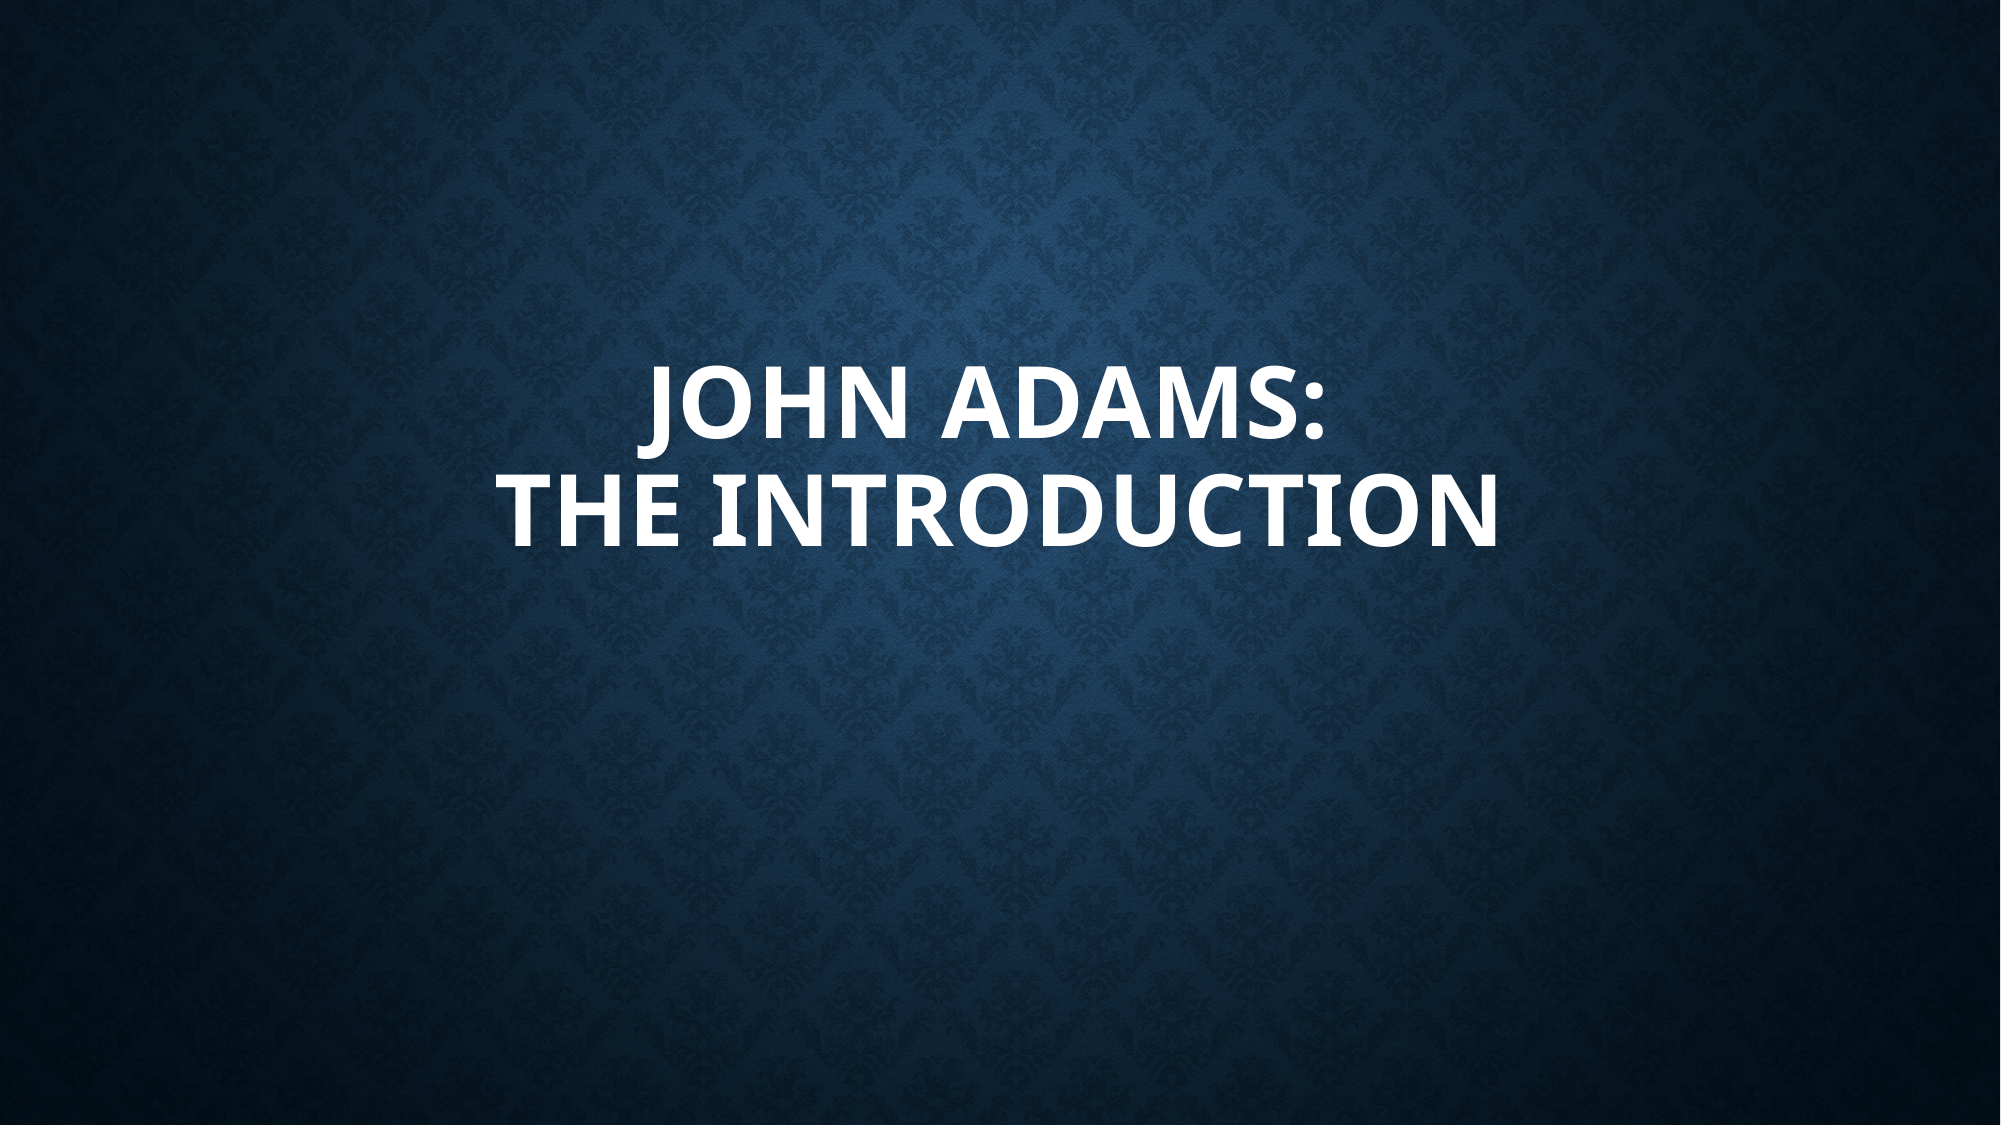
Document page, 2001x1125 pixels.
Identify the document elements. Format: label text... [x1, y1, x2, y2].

title John Adams: The Introduction [261, 184, 1739, 576]
